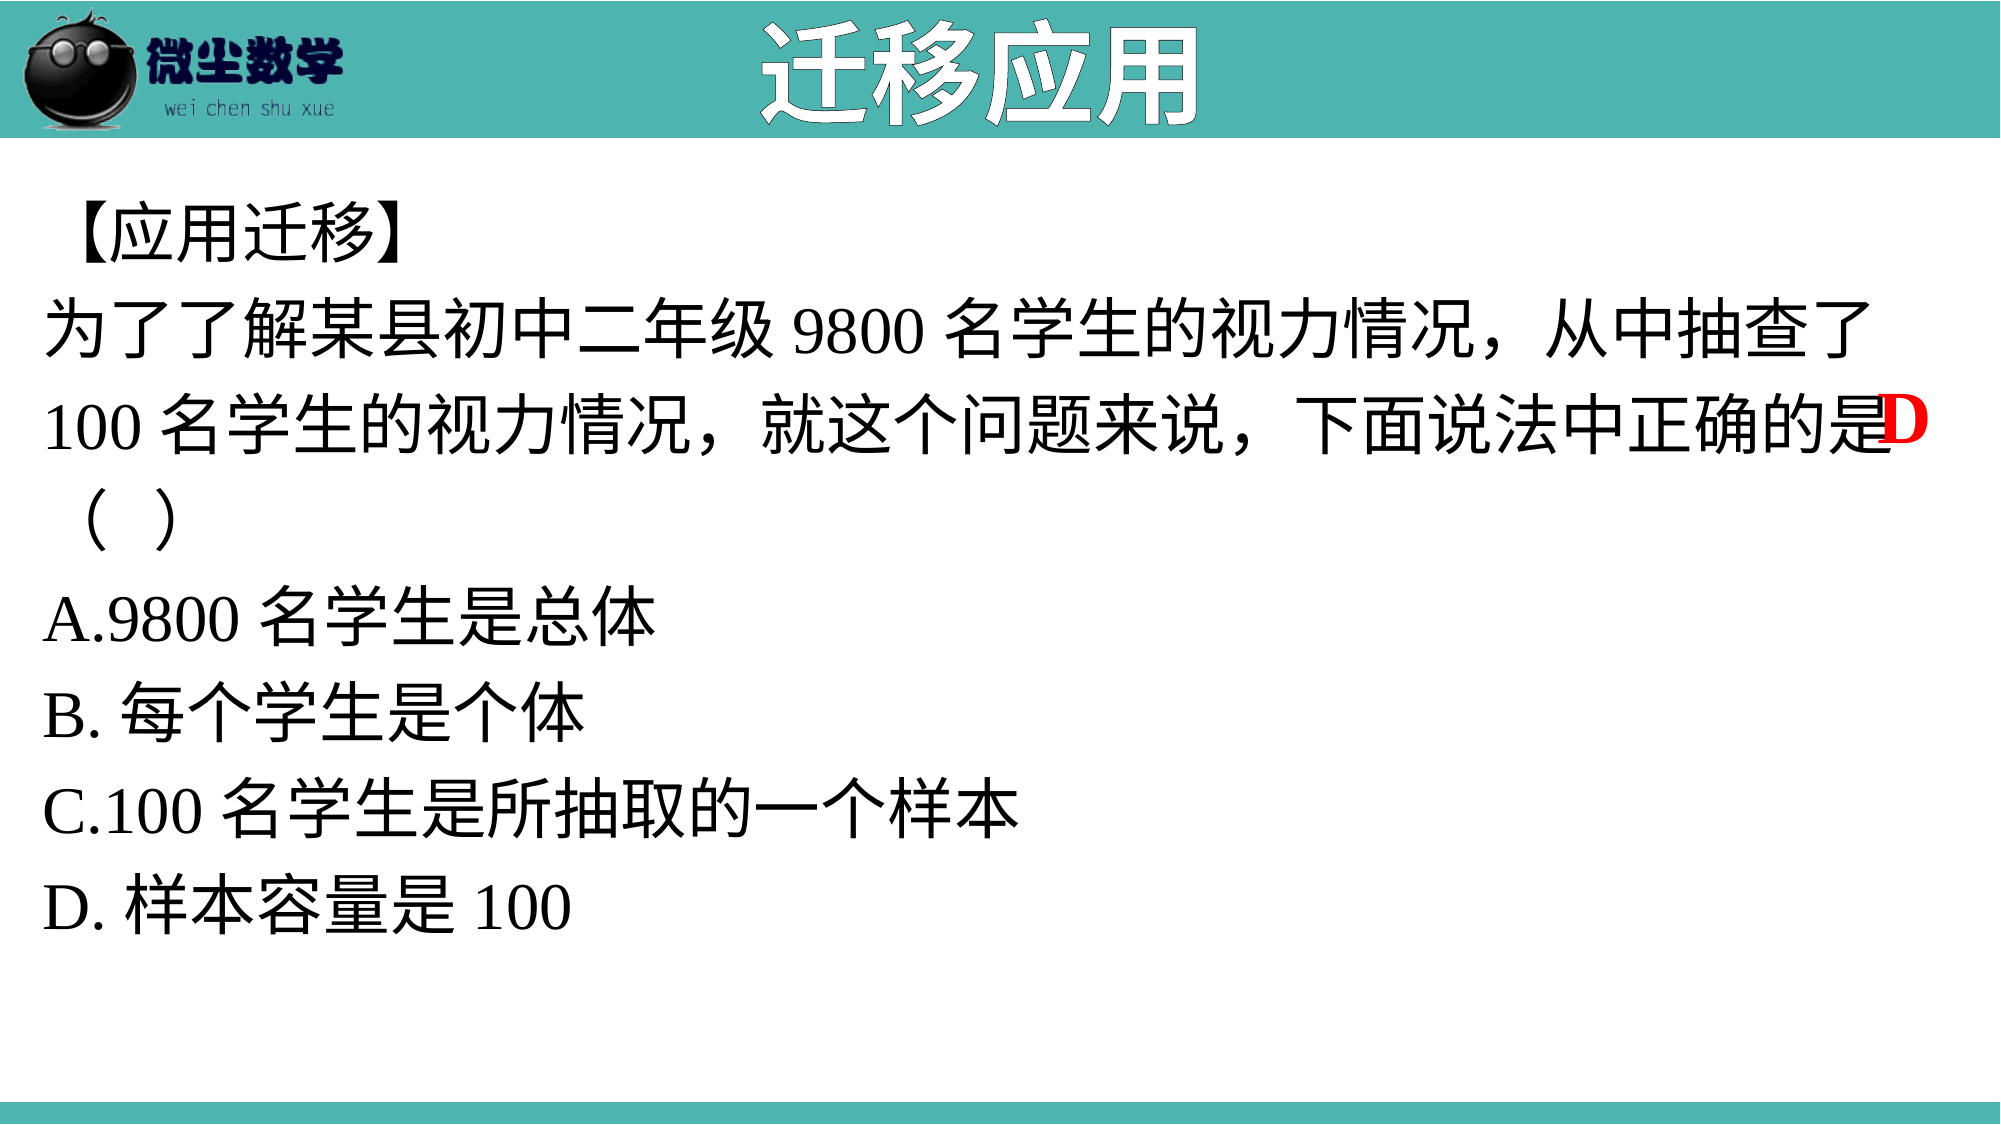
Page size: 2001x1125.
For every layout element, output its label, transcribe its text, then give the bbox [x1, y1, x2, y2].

picture [0, 1, 2001, 1124]
text_box D [1862, 361, 1947, 467]
text_box 迁移应用 [742, 0, 1223, 146]
text_box 【应用迁移】 为了了解某县初中二年级9800名学生的视力情况，从中抽查了100名学生的视力情况，就这个问题来说，下面说法中正确的是（ ） A.9800名学生是总体 B.每个学生是个体 C.100名学生是所抽取的一个样本 D.样本容量是100 [27, 167, 1973, 950]
